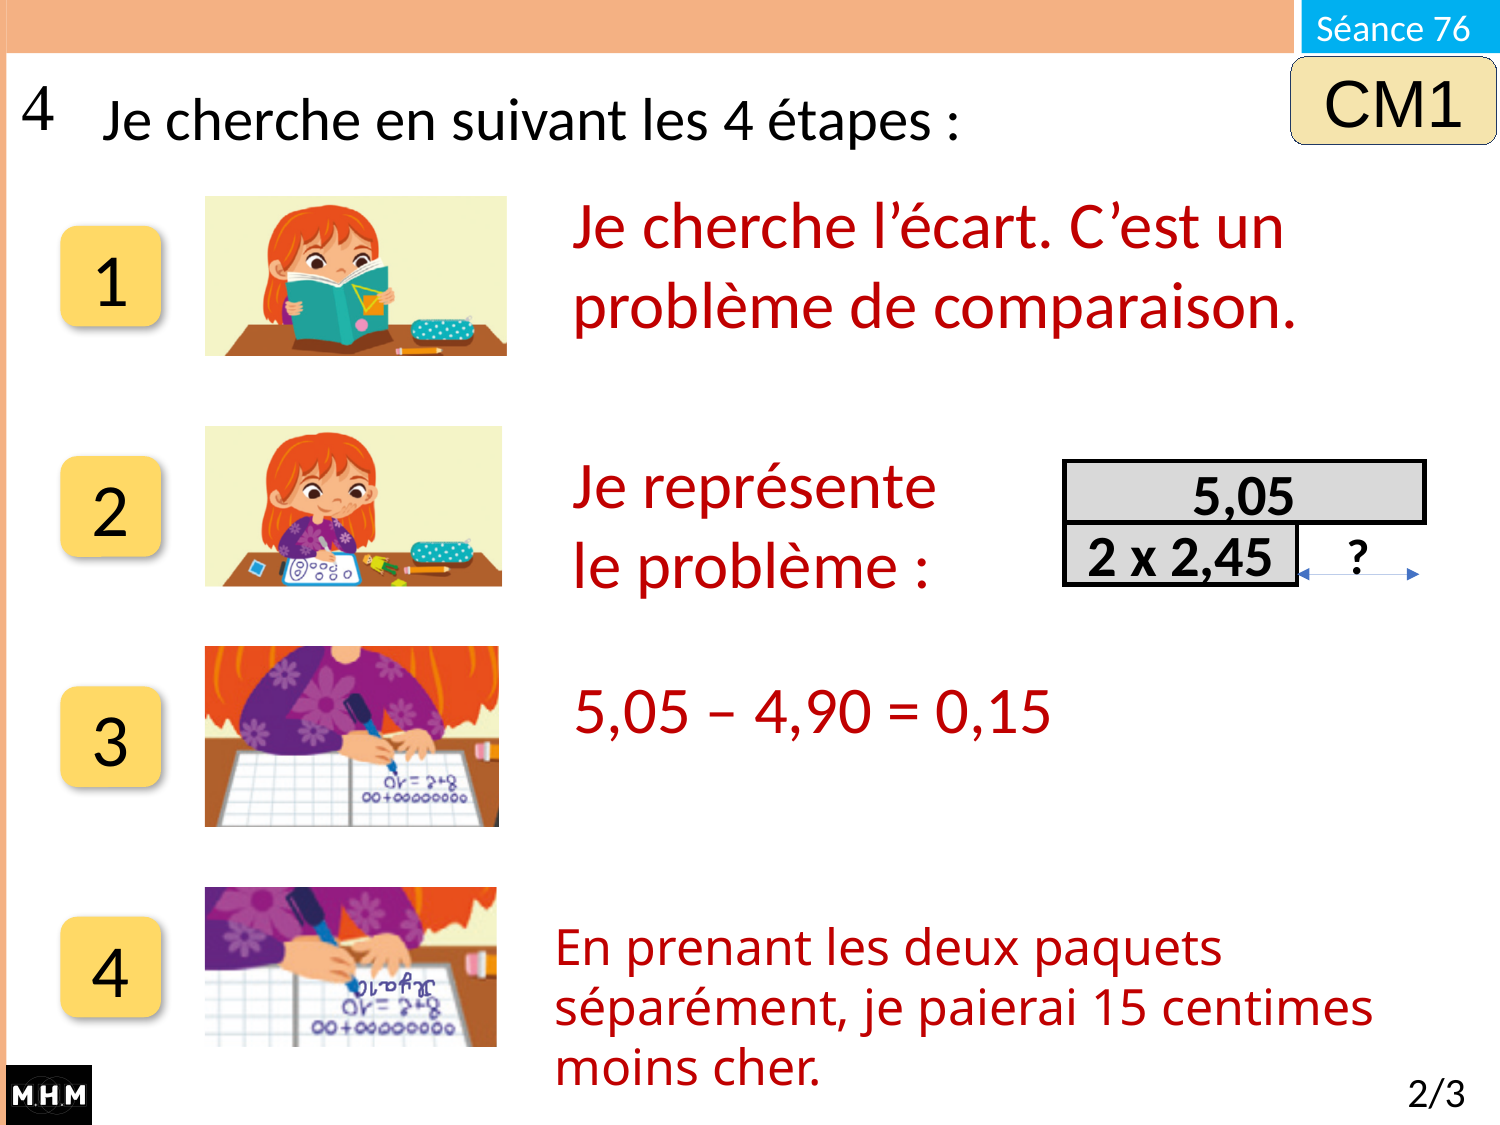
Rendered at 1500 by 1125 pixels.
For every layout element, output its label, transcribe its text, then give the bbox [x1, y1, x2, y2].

text_box 4 [58, 914, 164, 1020]
title Je cherche en suivant les 4 étapes : [88, 35, 1382, 161]
picture [6, 1065, 92, 1125]
picture [204, 645, 500, 828]
text_box 1 [58, 223, 164, 329]
text_box CM1 [1290, 56, 1497, 145]
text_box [1064, 460, 1483, 586]
text_box 5,05 – 4,90 = 0,15 [558, 659, 1483, 835]
picture [204, 196, 515, 357]
text_box 2 [58, 454, 164, 559]
picture [204, 426, 503, 587]
text_box Je cherche l’écart. C’est un problème de comparaison. [558, 174, 1500, 350]
picture [204, 887, 497, 1047]
text_box En prenant les deux paquets séparément, je paierai 15 centimes moins cher. [539, 908, 1500, 1104]
list 2/3 [1373, 1064, 1500, 1125]
text_box 3 [58, 684, 164, 790]
text_box Je représente le problème : [558, 434, 1458, 610]
